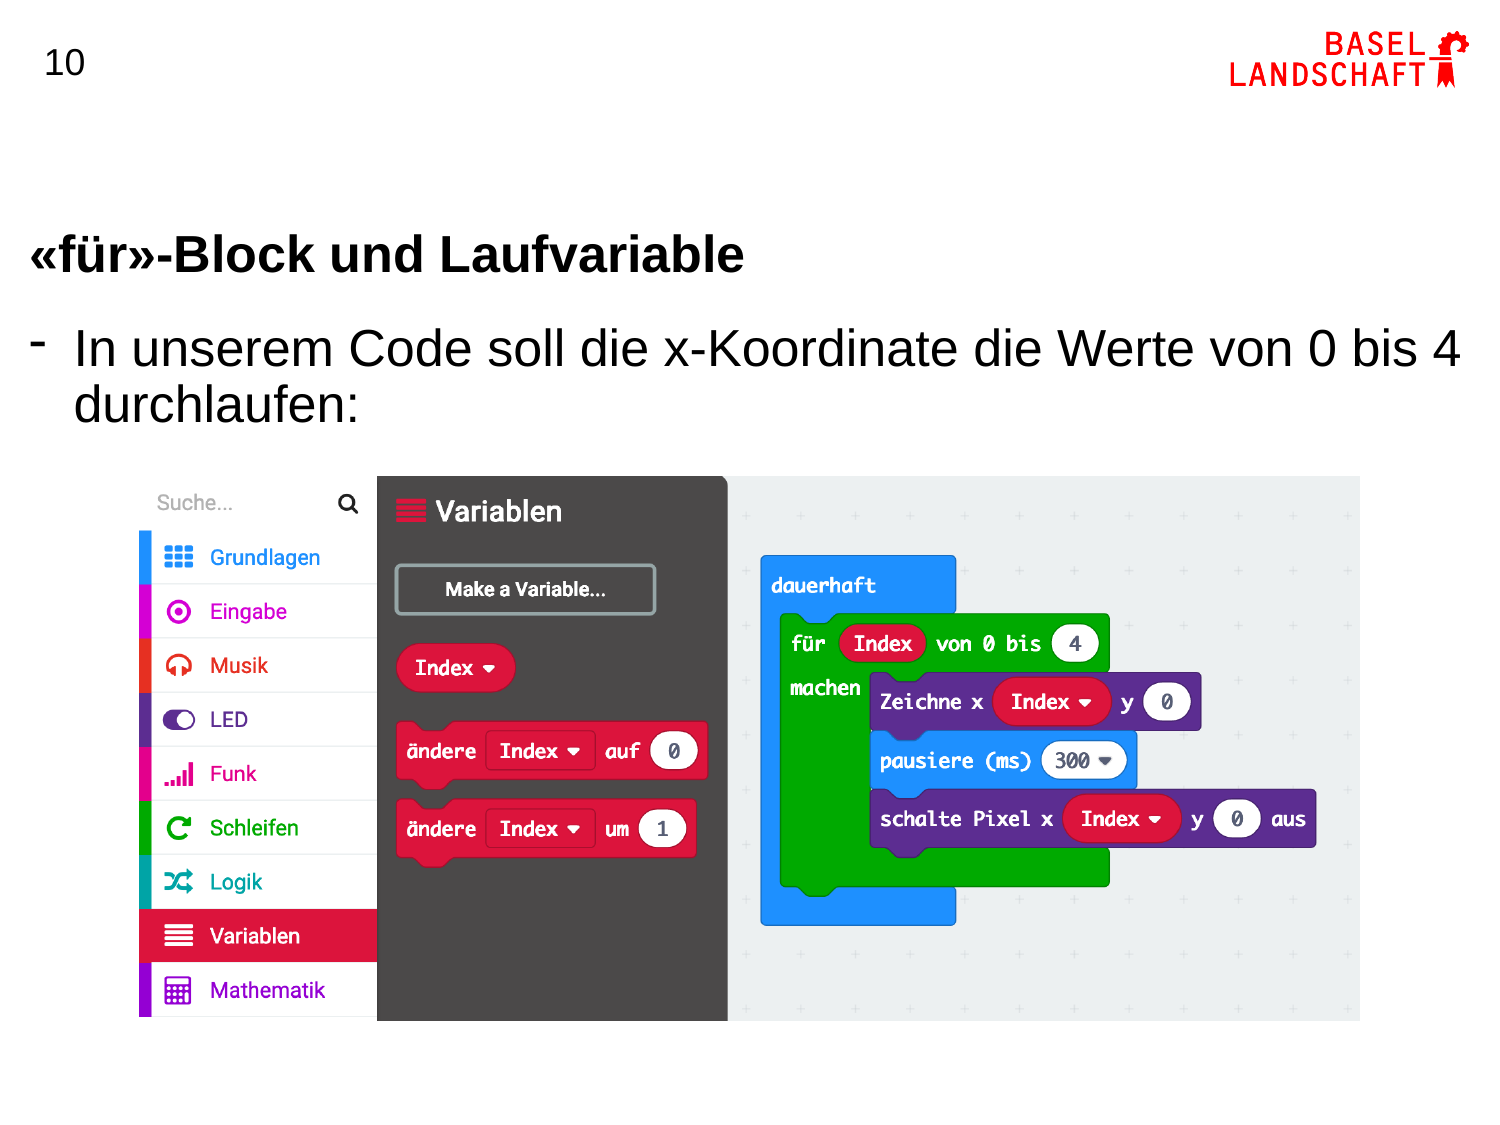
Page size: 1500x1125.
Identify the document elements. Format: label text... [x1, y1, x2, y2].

slide_number 10 [29, 30, 164, 91]
picture [139, 476, 1361, 1022]
title «für»-Block und Laufvariable [29, 159, 1471, 281]
list In unserem Code soll die x-Koordinate die Werte von 0 bis 4 durchlaufen: [29, 321, 1471, 1096]
picture [819, 31, 1469, 159]
